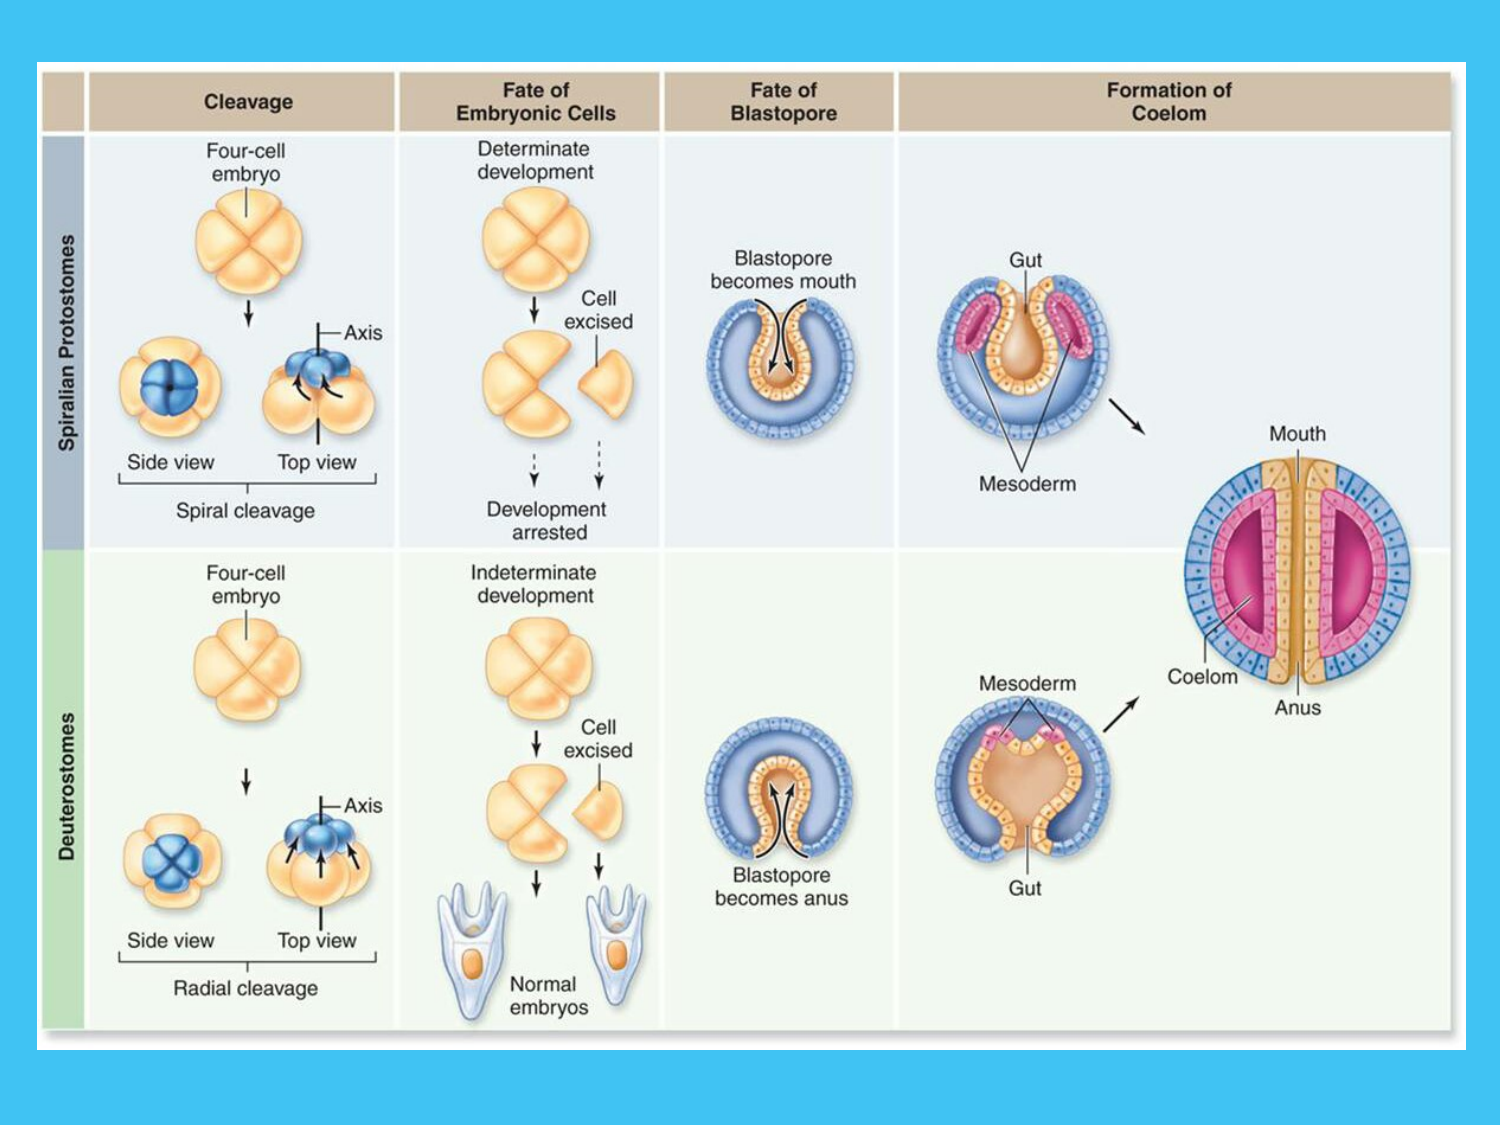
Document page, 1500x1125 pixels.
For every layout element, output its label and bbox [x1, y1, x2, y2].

picture [37, 62, 1466, 1051]
